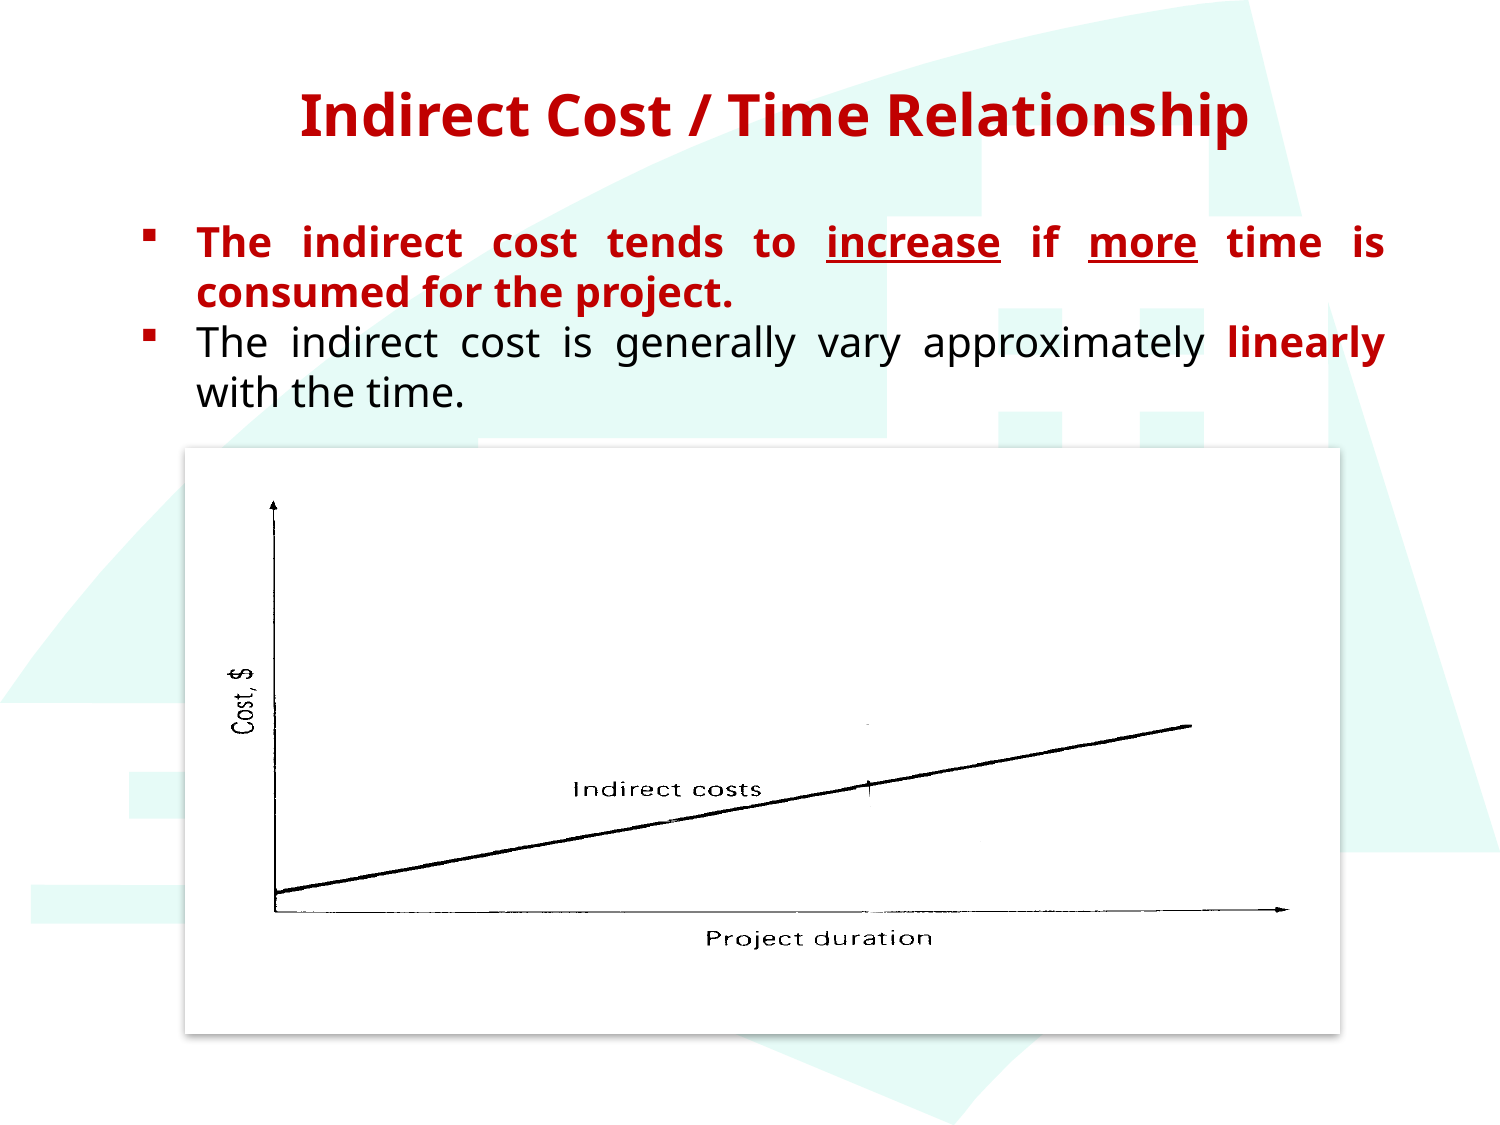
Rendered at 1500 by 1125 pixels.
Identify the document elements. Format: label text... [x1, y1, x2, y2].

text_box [199, 461, 1326, 1025]
list The indirect cost tends to increase if more time is consumed for the project. The indirect cost is generally vary approximately linearly with the time. [125, 208, 1400, 410]
text_box Indirect Cost / Time Relationship [299, 78, 1298, 163]
